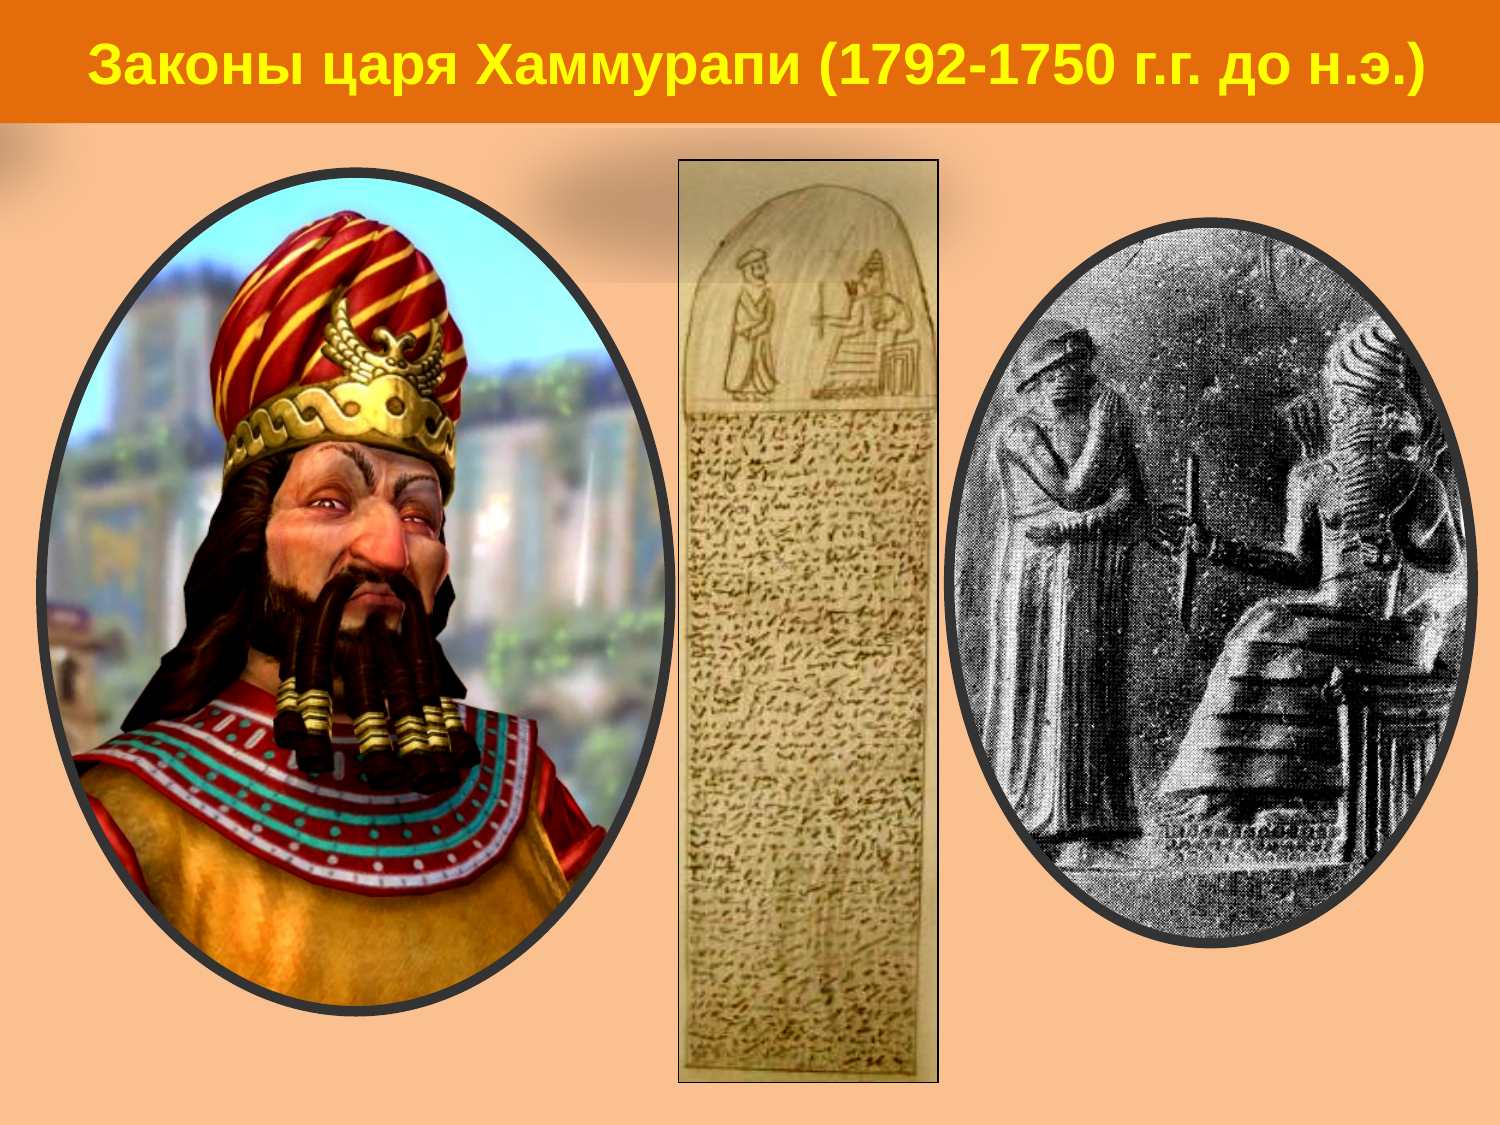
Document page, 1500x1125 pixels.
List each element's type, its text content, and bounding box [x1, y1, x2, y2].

text_box Законы царя Хаммурапи (1792-1750 г.г. до н.э.) [0, 0, 1500, 124]
picture [948, 222, 1473, 944]
picture [678, 160, 938, 1082]
picture [41, 172, 671, 1012]
